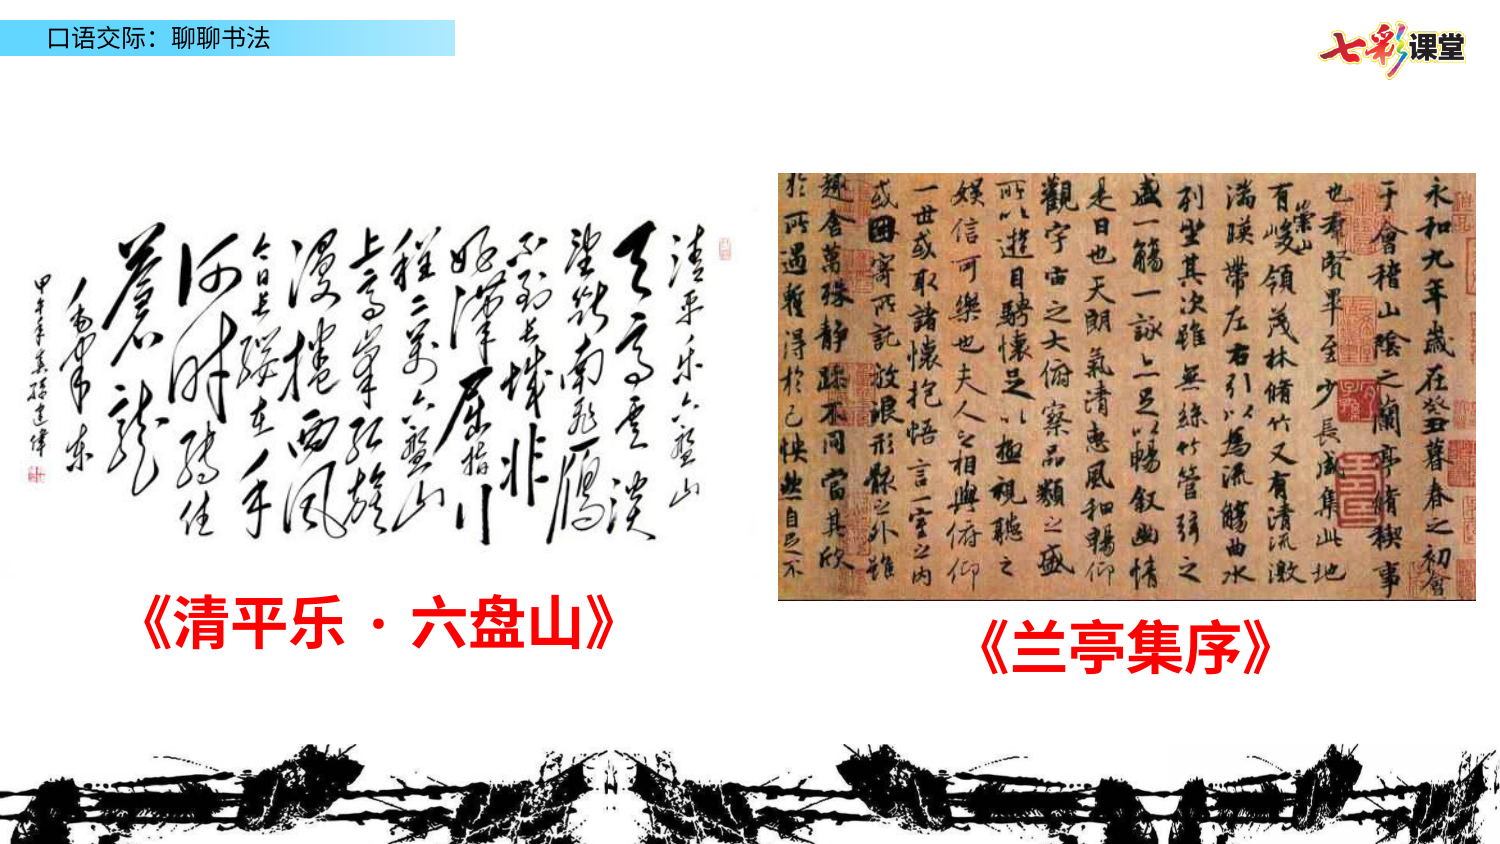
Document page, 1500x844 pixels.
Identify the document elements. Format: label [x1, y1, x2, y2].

picture [1316, 20, 1468, 80]
text_box [0, 194, 760, 665]
picture [0, 744, 1162, 844]
text_box [778, 173, 1476, 690]
picture [1163, 744, 1500, 844]
